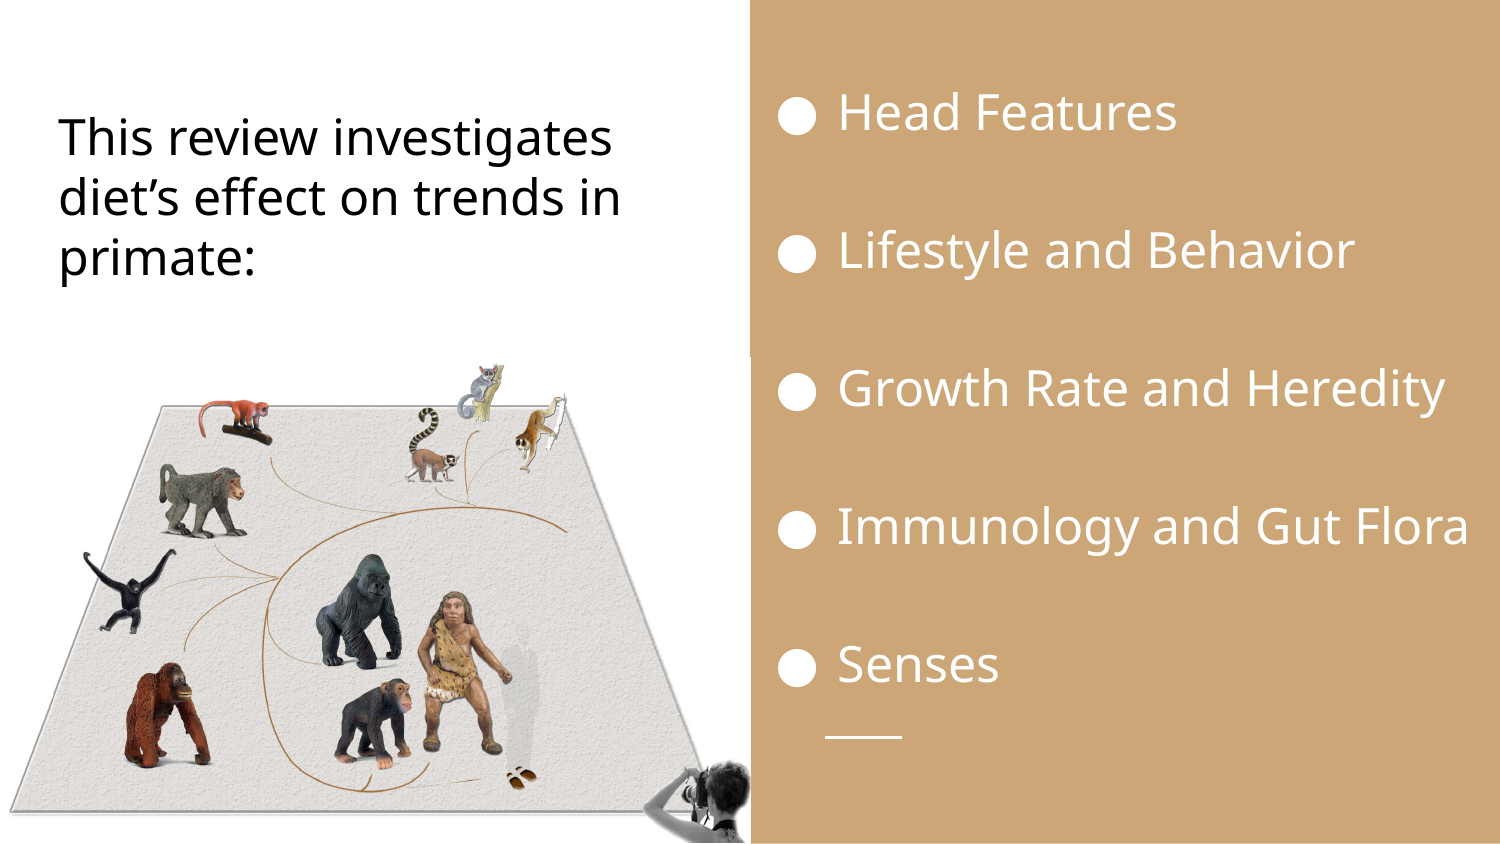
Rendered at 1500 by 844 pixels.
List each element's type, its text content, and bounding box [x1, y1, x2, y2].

list Head Features Lifestyle and Behavior Growth Rate and Heredity Immunology and Gut Flora Senses [747, 56, 1500, 663]
picture [0, 357, 751, 844]
title This review investigates diet’s effect on trends in primate: [43, 89, 708, 356]
